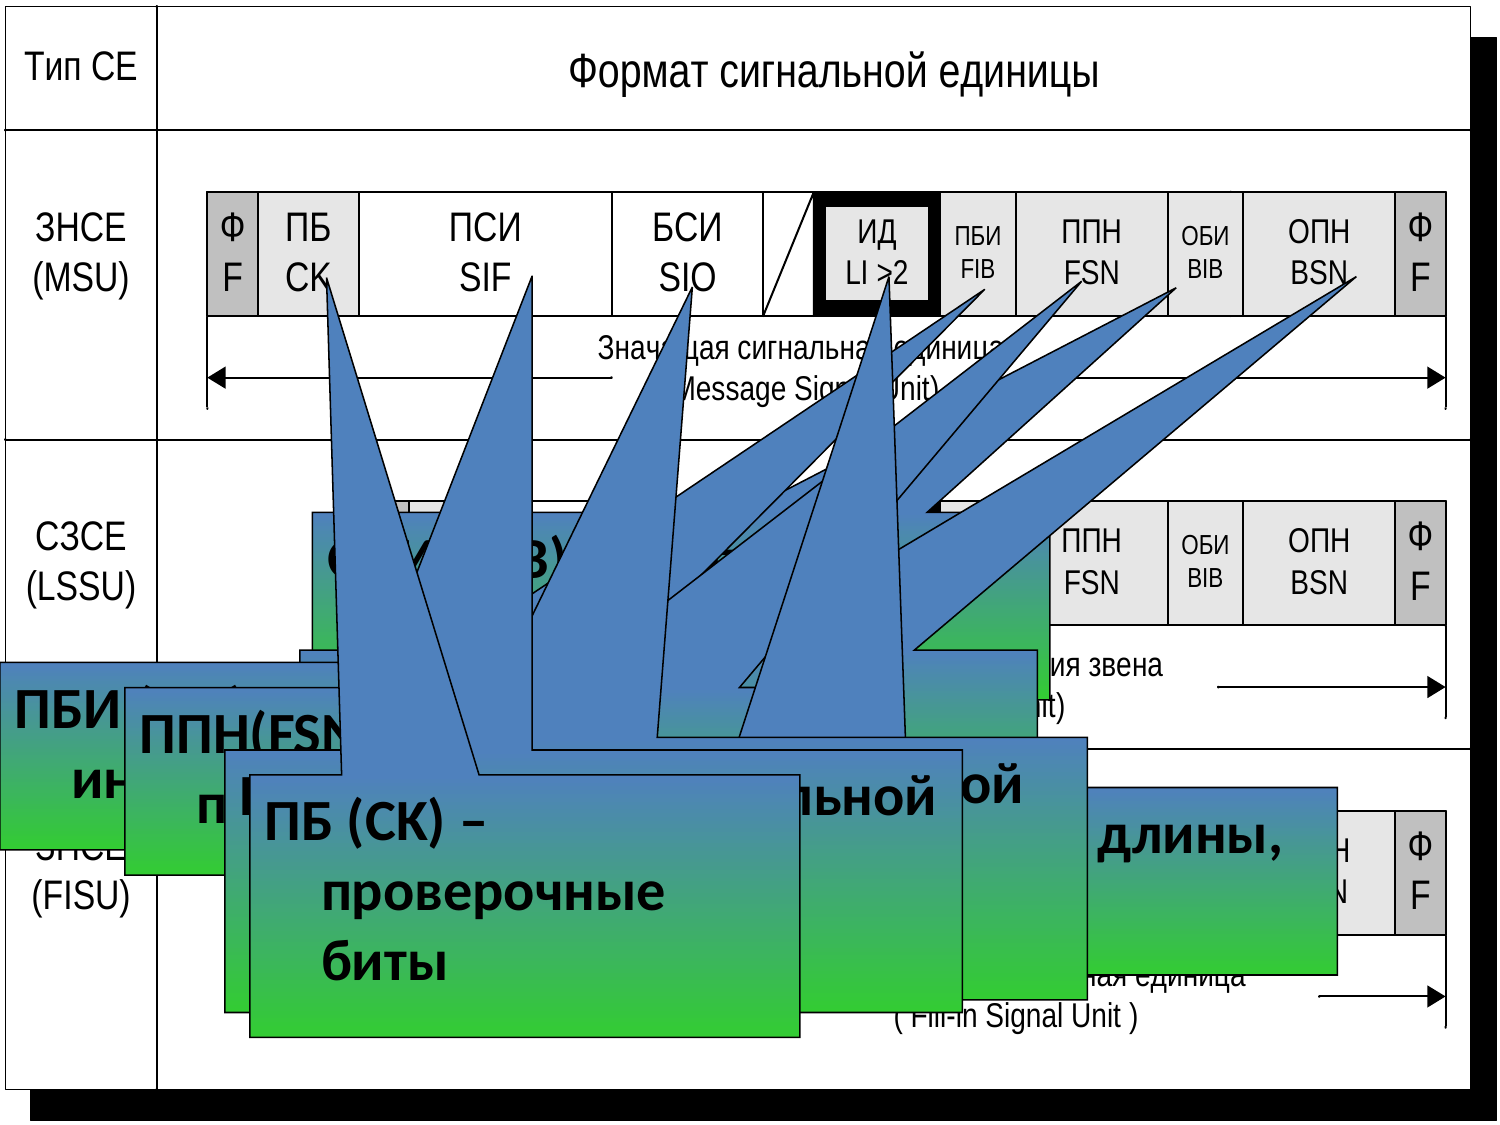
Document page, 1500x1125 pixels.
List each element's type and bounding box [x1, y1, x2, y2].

text_box [0, 0, 1500, 1125]
